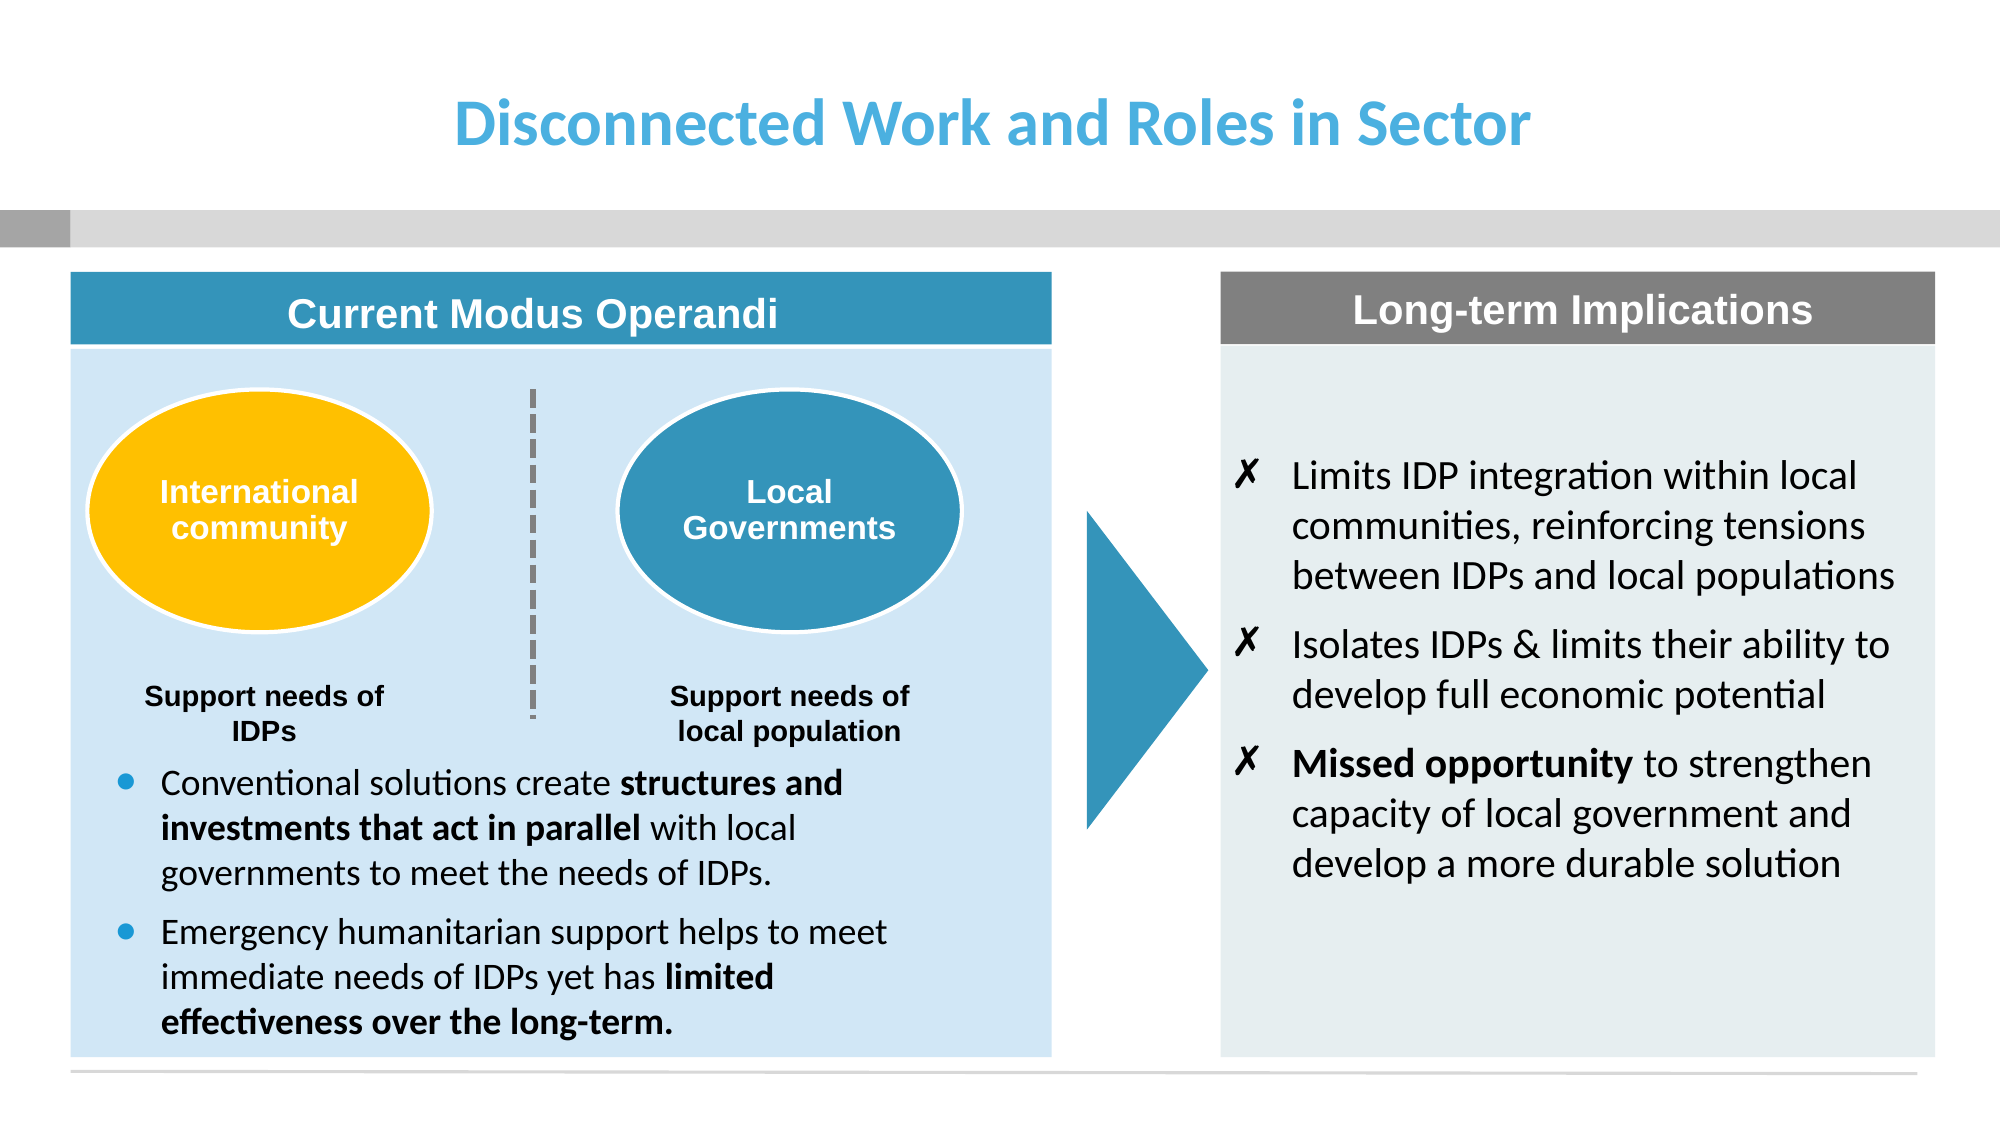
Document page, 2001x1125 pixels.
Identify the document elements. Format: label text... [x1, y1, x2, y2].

title Disconnected Work and Roles in Sector [70, 37, 1918, 200]
text_box Long-term Implications [1326, 275, 1829, 341]
text_box [69, 347, 1054, 1059]
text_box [87, 389, 532, 633]
text_box [1218, 344, 1937, 1059]
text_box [534, 389, 963, 633]
text_box Support needs of IDPs [116, 670, 413, 755]
text_box Limits IDP integration within local communities, reinforcing tensions between IDPs and local populations Isolates IDPs & limits their ability to develop full economic potential Missed opportunity to strengthen capacity of local government and develop a more durable solution [1220, 440, 1936, 893]
text_box Current Modus Operandi [272, 279, 794, 345]
text_box Support needs of local population [641, 670, 938, 755]
list Conventional solutions create structures and investments that act in parallel with local governments to meet the needs of IDPs. Emergency humanitarian support helps to meet immediate needs of IDPs yet has limited effectiveness over the long-term. [70, 750, 918, 1058]
text_box [69, 270, 1054, 347]
text_box [1084, 508, 1210, 832]
text_box [1218, 269, 1937, 344]
